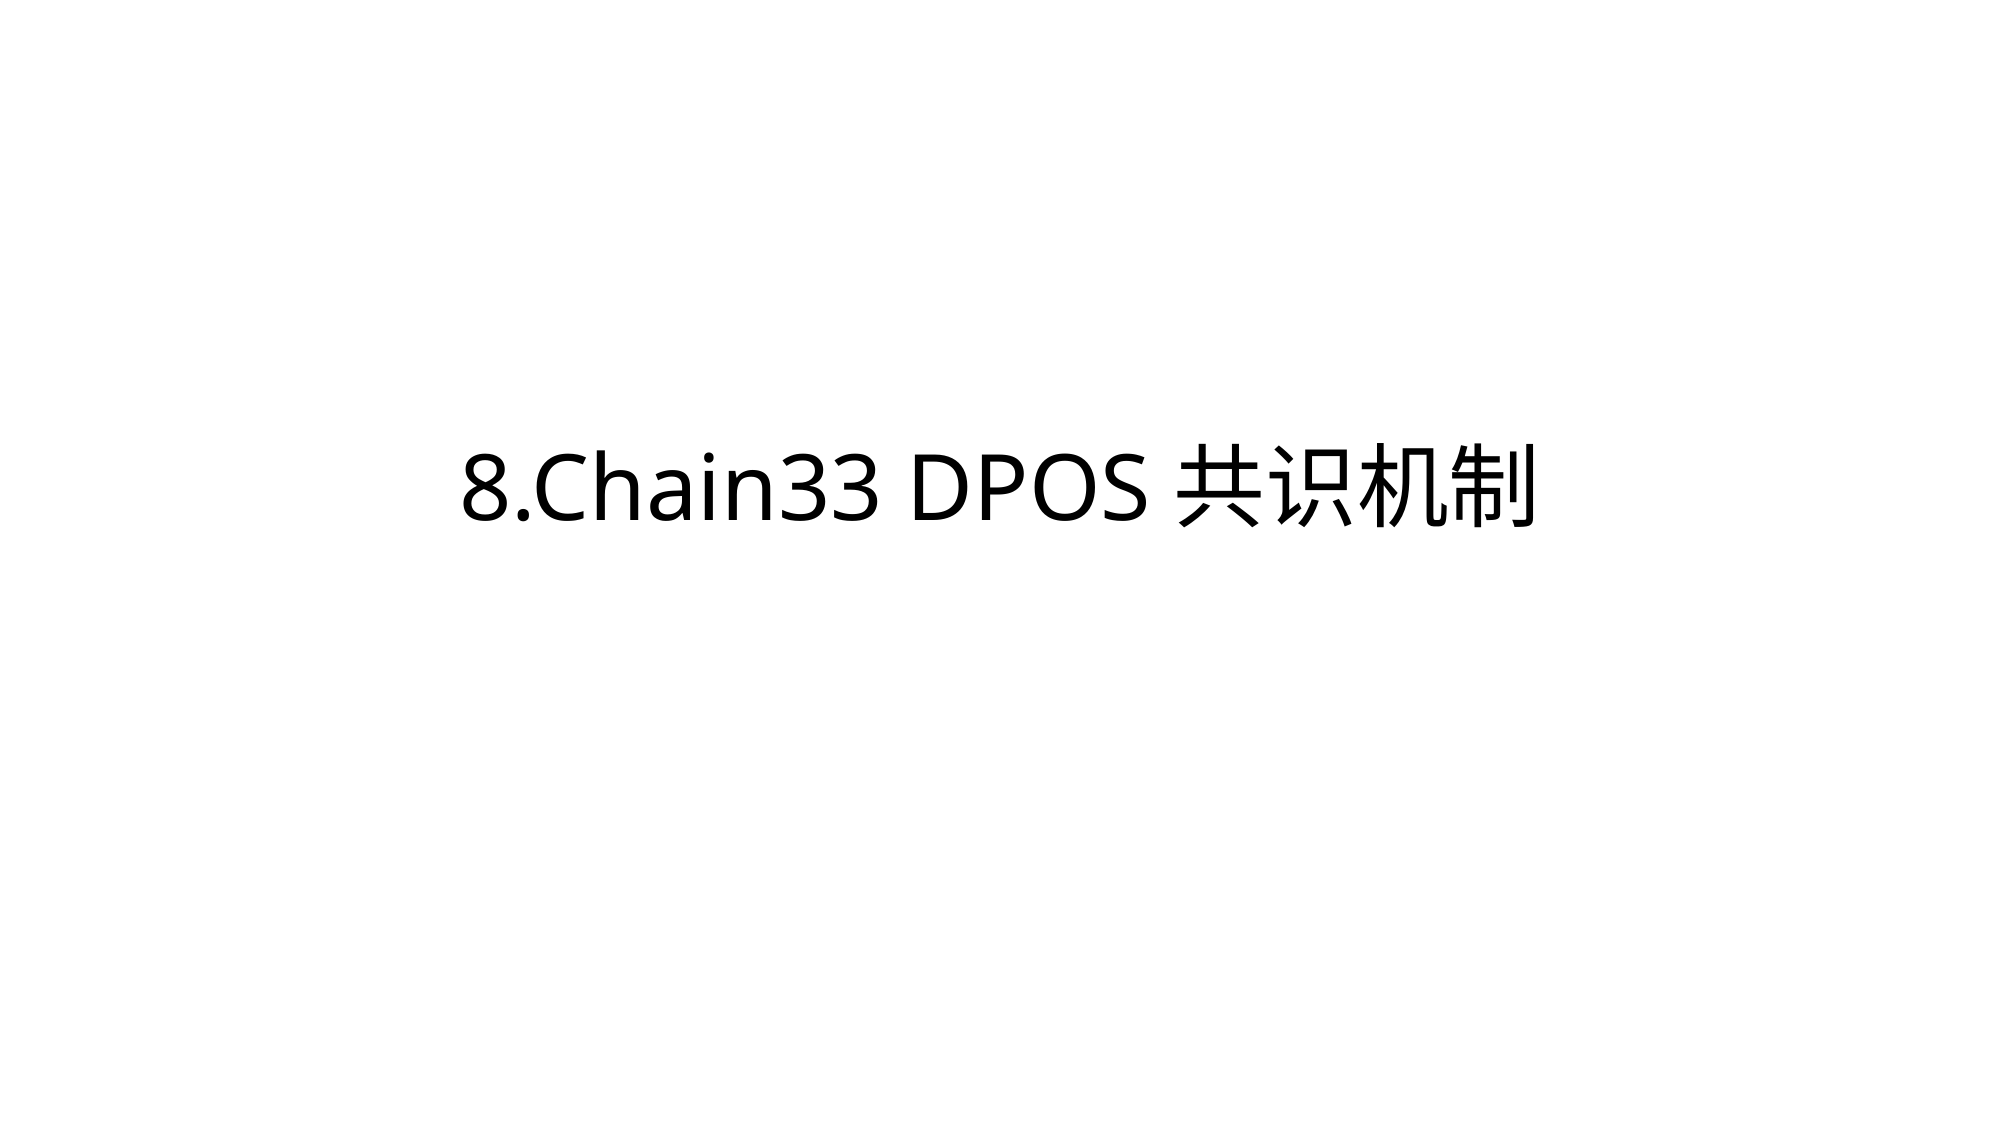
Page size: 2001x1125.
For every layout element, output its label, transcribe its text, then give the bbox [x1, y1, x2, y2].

title 8.Chain33 DPOS共识机制 [428, 382, 1572, 600]
